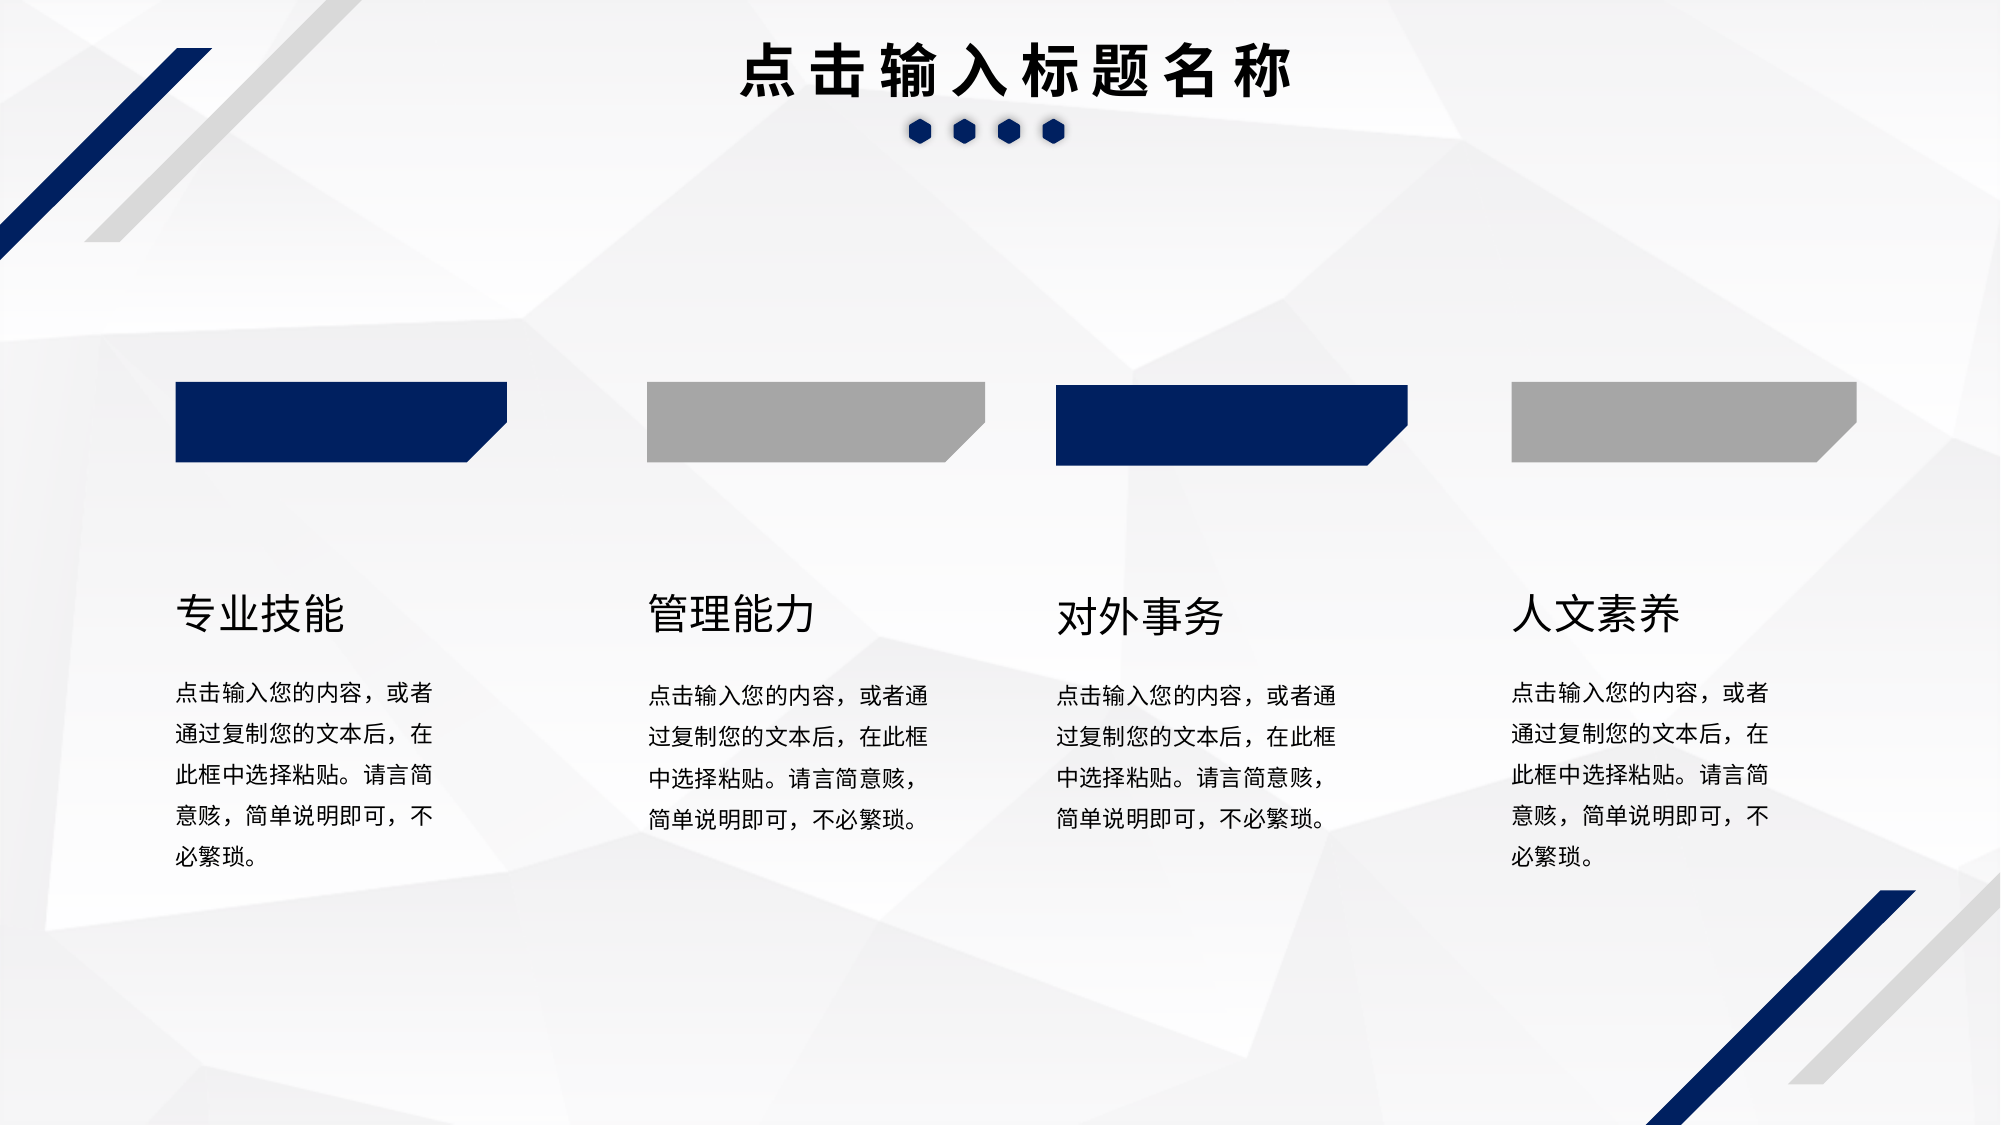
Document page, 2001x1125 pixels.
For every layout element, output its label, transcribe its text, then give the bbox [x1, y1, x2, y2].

picture [0, 0, 2001, 1125]
text_box 点击输入您的内容，或者通过复制您的文本后，在此框中选择粘贴。请言简意赅，简单说明即可，不必繁琐。 [1056, 667, 1340, 833]
text_box 点击输入您的内容，或者通过复制您的文本后，在此框中选择粘贴。请言简意赅，简单说明即可，不必繁琐。 [1511, 664, 1787, 871]
text_box [908, 117, 933, 145]
text_box 点击输入您的内容，或者通过复制您的文本后，在此框中选择粘贴。请言简意赅，简单说明即可，不必繁琐。 [648, 668, 931, 833]
text_box [1510, 380, 1858, 464]
text_box 人文素养 [1511, 587, 1810, 638]
text_box [174, 380, 509, 464]
text_box [646, 380, 987, 464]
text_box [997, 117, 1022, 145]
text_box 对外事务 [1056, 590, 1371, 641]
text_box [1041, 117, 1066, 145]
text_box [952, 117, 977, 145]
text_box [1055, 384, 1409, 467]
text_box 点击输入您的内容，或者通过复制您的文本后，在此框中选择粘贴。请言简意赅，简单说明即可，不必繁琐。 [175, 664, 456, 871]
text_box 点击输入标题名称 [723, 27, 1307, 112]
text_box 专业技能 [175, 587, 498, 638]
text_box 管理能力 [647, 587, 953, 638]
